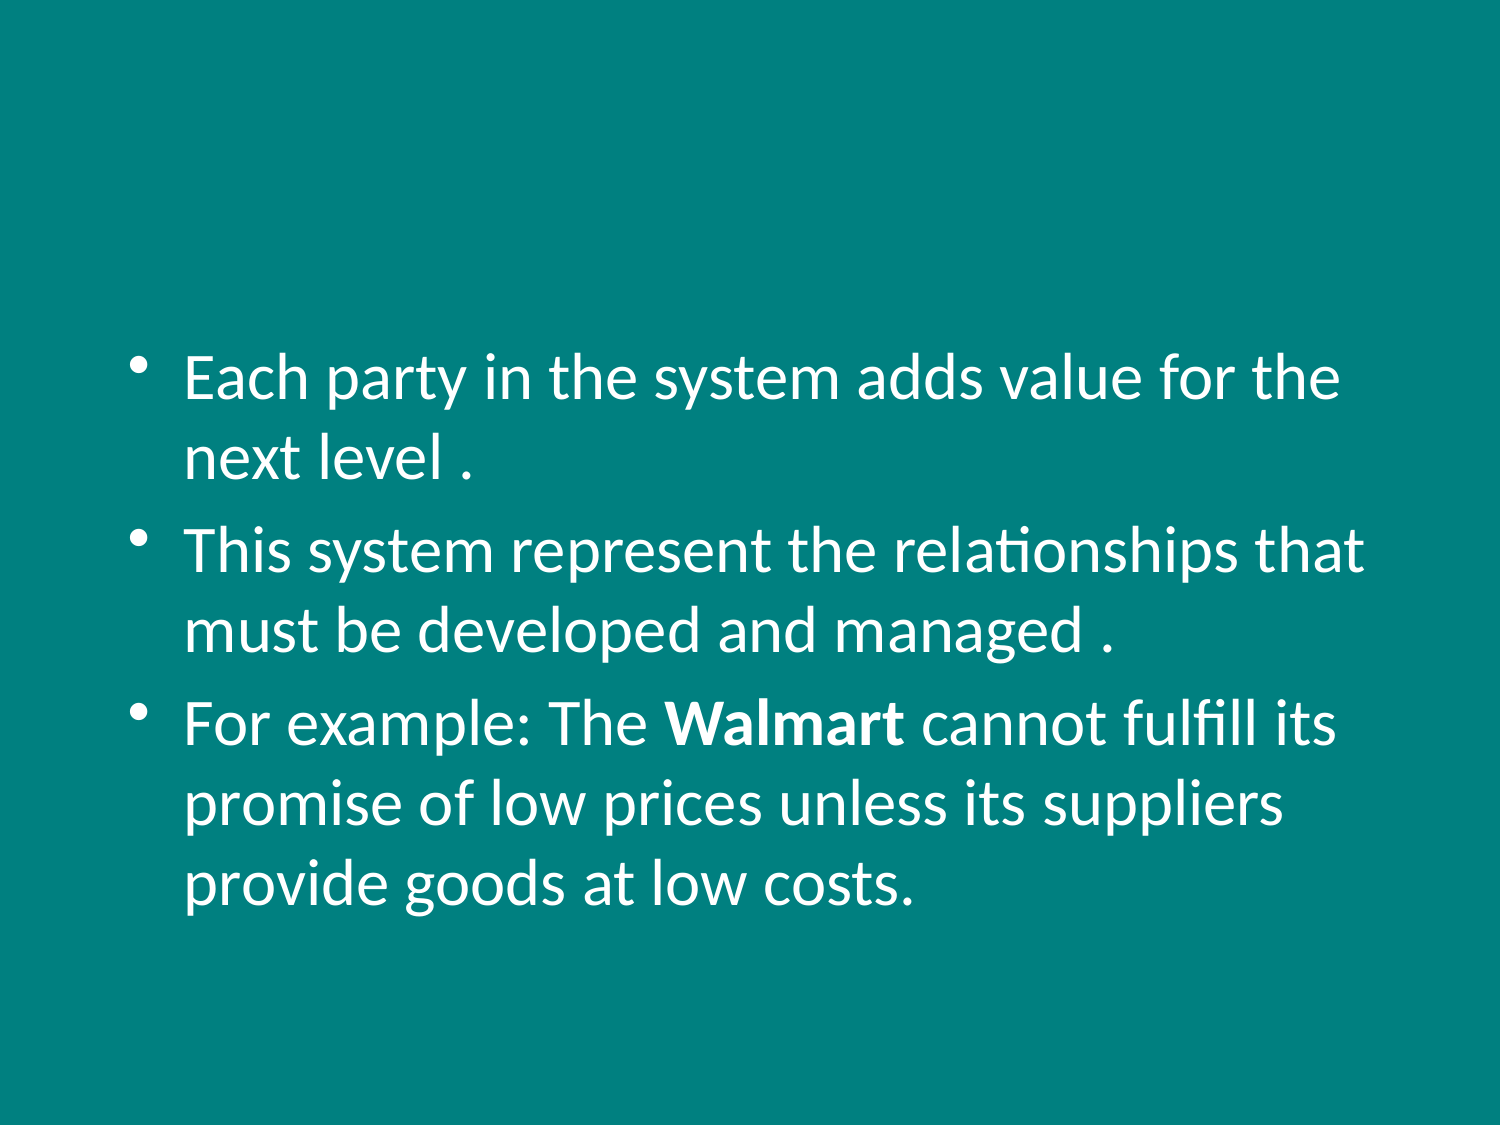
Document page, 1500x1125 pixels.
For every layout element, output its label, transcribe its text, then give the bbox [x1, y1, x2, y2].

list Each party in the system adds value for the next level . This system represent the relationships that must be developed and managed . For example: The Walmart cannot fulfill its promise of low prices unless its suppliers provide goods at low costs. [112, 324, 1388, 1001]
